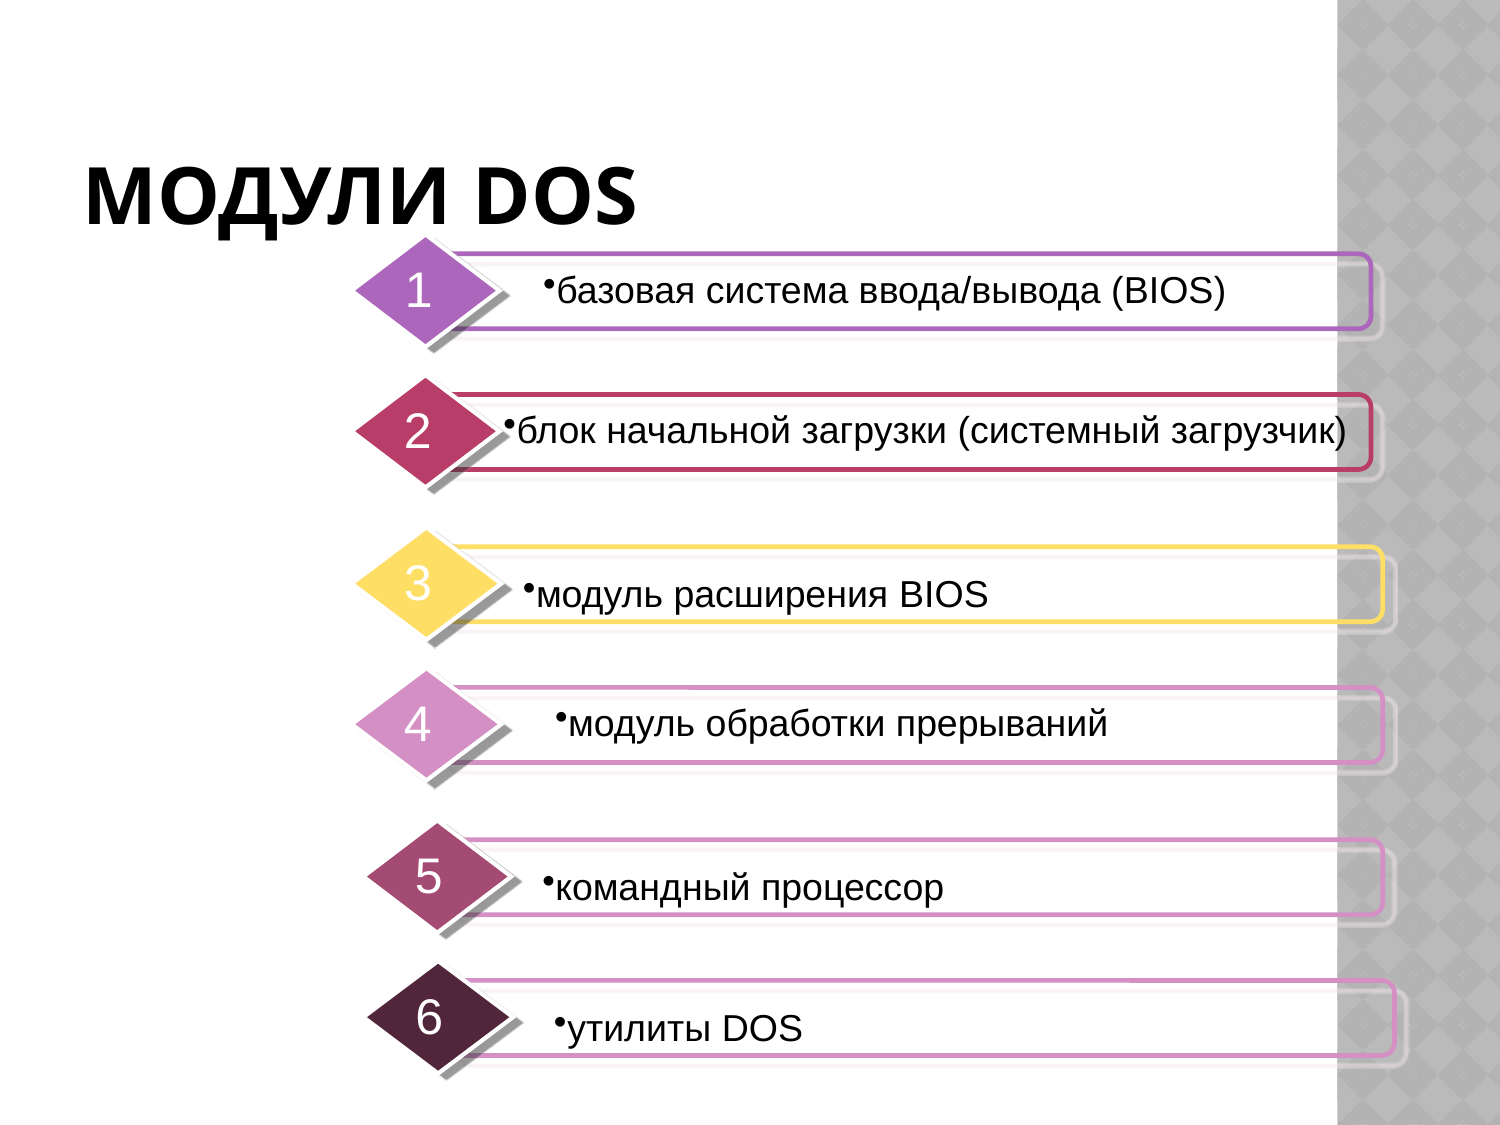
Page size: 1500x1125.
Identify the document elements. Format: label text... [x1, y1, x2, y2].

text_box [351, 233, 1372, 348]
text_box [351, 667, 1384, 781]
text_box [351, 526, 1384, 641]
title Модули DOS [75, 52, 1263, 240]
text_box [362, 960, 1395, 1074]
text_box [362, 819, 1384, 934]
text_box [351, 374, 1372, 488]
